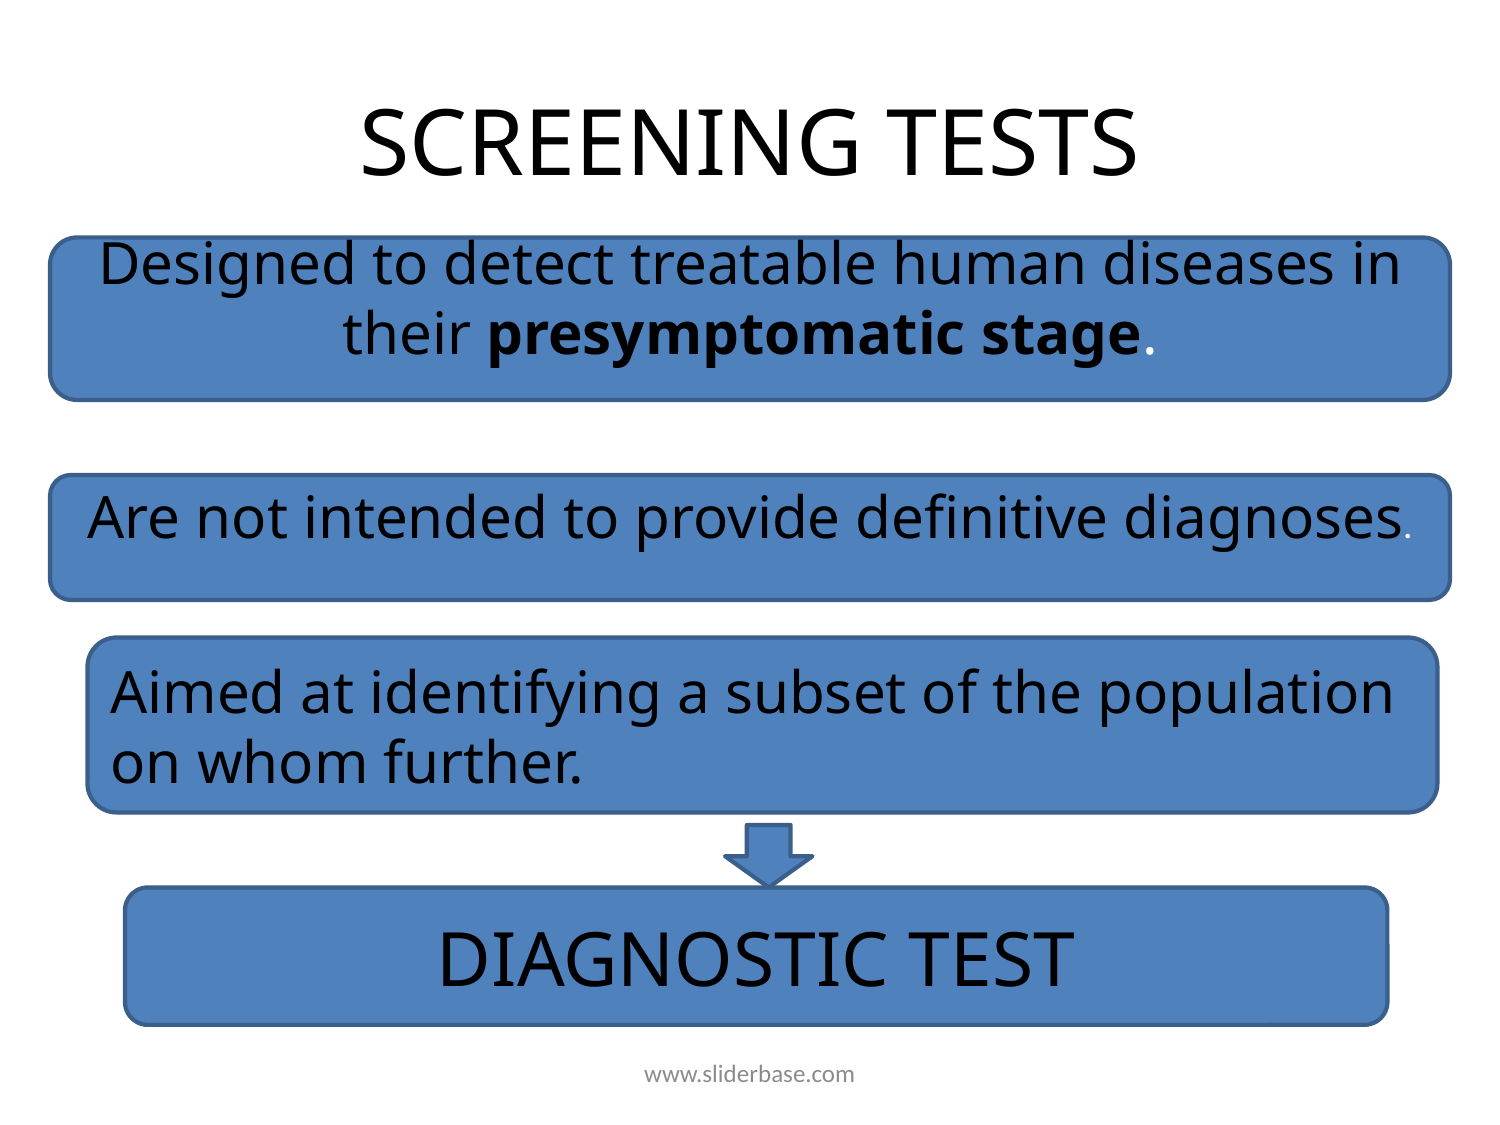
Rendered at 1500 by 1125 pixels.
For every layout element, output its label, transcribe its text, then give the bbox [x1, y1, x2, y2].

text_box [722, 822, 815, 890]
text_box Aimed at identifying a subset of the population on whom further. [85, 635, 1440, 815]
footer www.sliderbase.com [512, 1042, 988, 1103]
text_box Designed to detect treatable human diseases in their presymptomatic stage. [47, 235, 1453, 403]
text_box Are not intended to provide definitive diagnoses. [47, 472, 1453, 603]
text_box DIAGNOSTIC TEST [122, 885, 1390, 1027]
title SCREENING TESTS [75, 45, 1425, 233]
